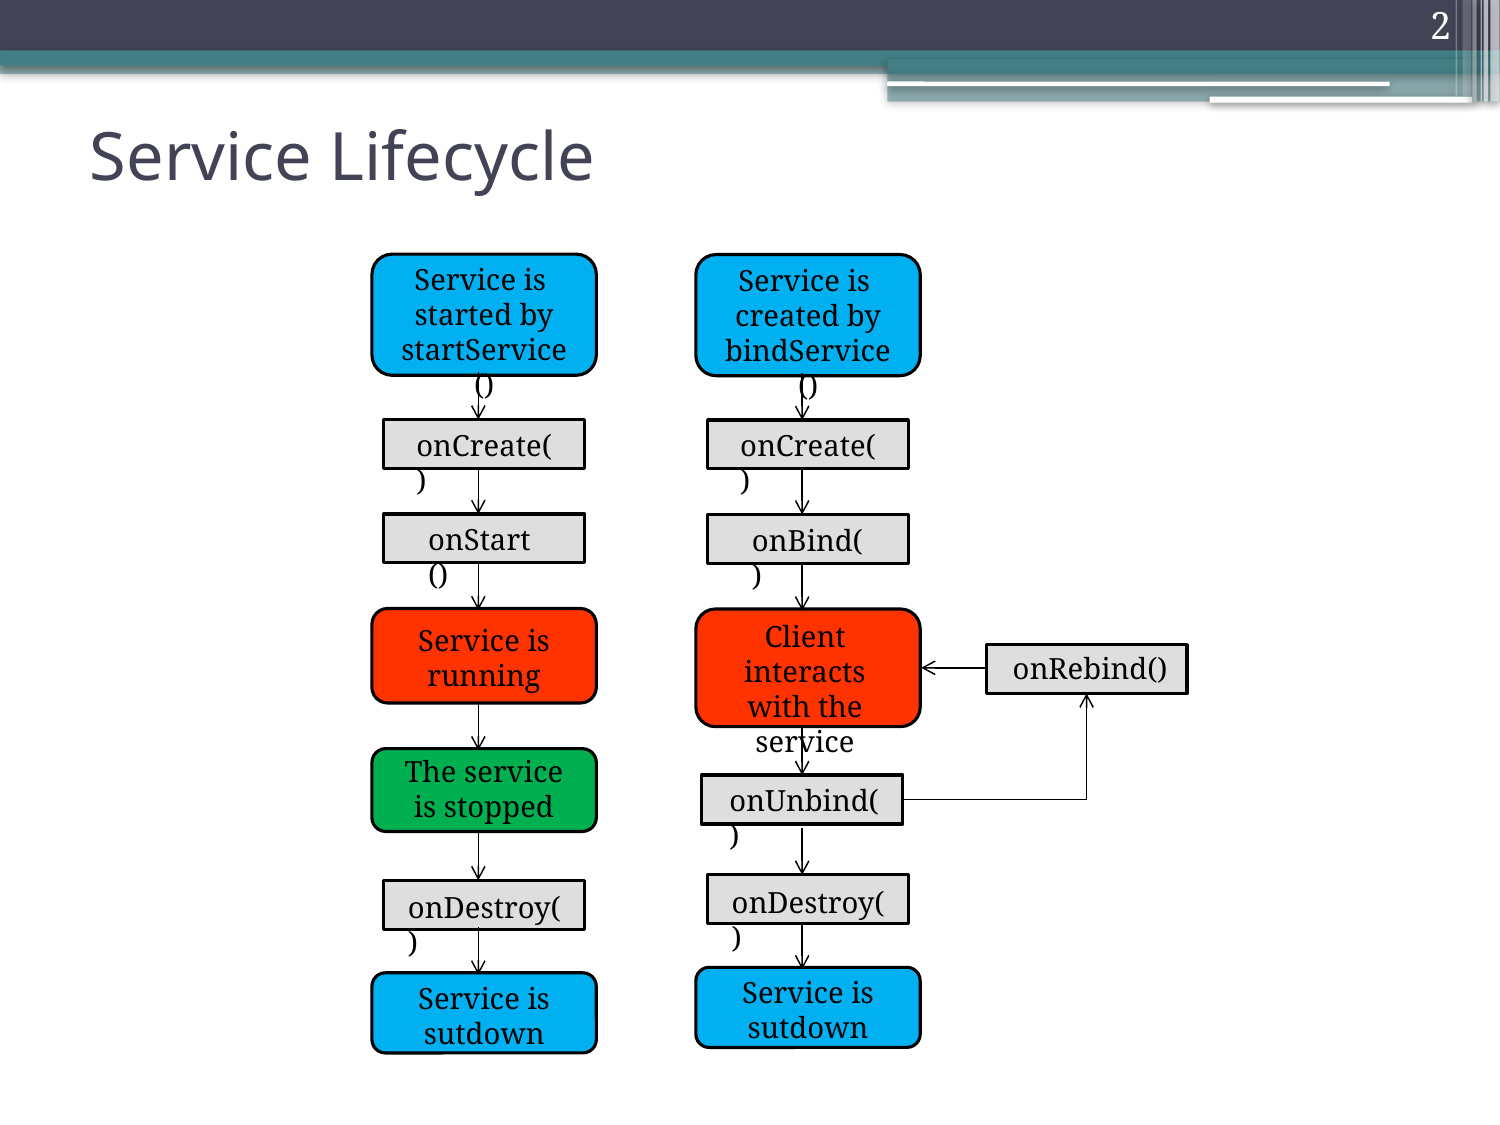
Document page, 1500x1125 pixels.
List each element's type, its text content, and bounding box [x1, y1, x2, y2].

text_box onStart() [413, 514, 555, 599]
text_box Service is sutdown [707, 967, 909, 1052]
text_box [706, 873, 798, 925]
text_box Client interacts with the service [698, 610, 912, 766]
text_box onBind() [737, 514, 879, 600]
text_box [484, 971, 598, 1055]
text_box [912, 610, 922, 690]
text_box onUnbind() [714, 775, 895, 860]
text_box [370, 971, 472, 1055]
text_box [382, 418, 473, 470]
text_box [483, 418, 586, 470]
text_box [483, 512, 586, 564]
text_box [706, 513, 797, 565]
text_box onDestroy() [393, 882, 576, 967]
text_box Service is running [383, 614, 585, 700]
text_box onCreate() [401, 419, 567, 505]
title Service Lifecycle [75, 66, 1425, 242]
slide_number 2 [1341, 0, 1466, 61]
text_box [895, 798, 904, 826]
text_box Service is created by bindService() [707, 254, 909, 410]
text_box [370, 606, 598, 705]
text_box [370, 254, 383, 375]
text_box [700, 773, 797, 826]
text_box [909, 255, 922, 376]
text_box [694, 255, 707, 376]
text_box onRebind() [997, 642, 1199, 693]
text_box [694, 965, 797, 1049]
text_box Service is sutdown [383, 972, 585, 1058]
text_box [382, 512, 472, 564]
text_box [808, 873, 910, 925]
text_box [902, 693, 1087, 800]
text_box [370, 747, 598, 834]
text_box [585, 254, 598, 375]
text_box onCreate() [725, 419, 891, 505]
text_box [809, 418, 910, 470]
text_box [483, 879, 586, 931]
text_box [985, 643, 997, 690]
text_box Service is started by startService() [383, 254, 585, 409]
text_box [809, 965, 922, 1049]
text_box onDestroy() [716, 876, 900, 962]
text_box The service is stopped [383, 745, 585, 831]
text_box [706, 418, 797, 470]
text_box [382, 879, 473, 931]
text_box [808, 513, 910, 565]
text_box [694, 616, 698, 719]
